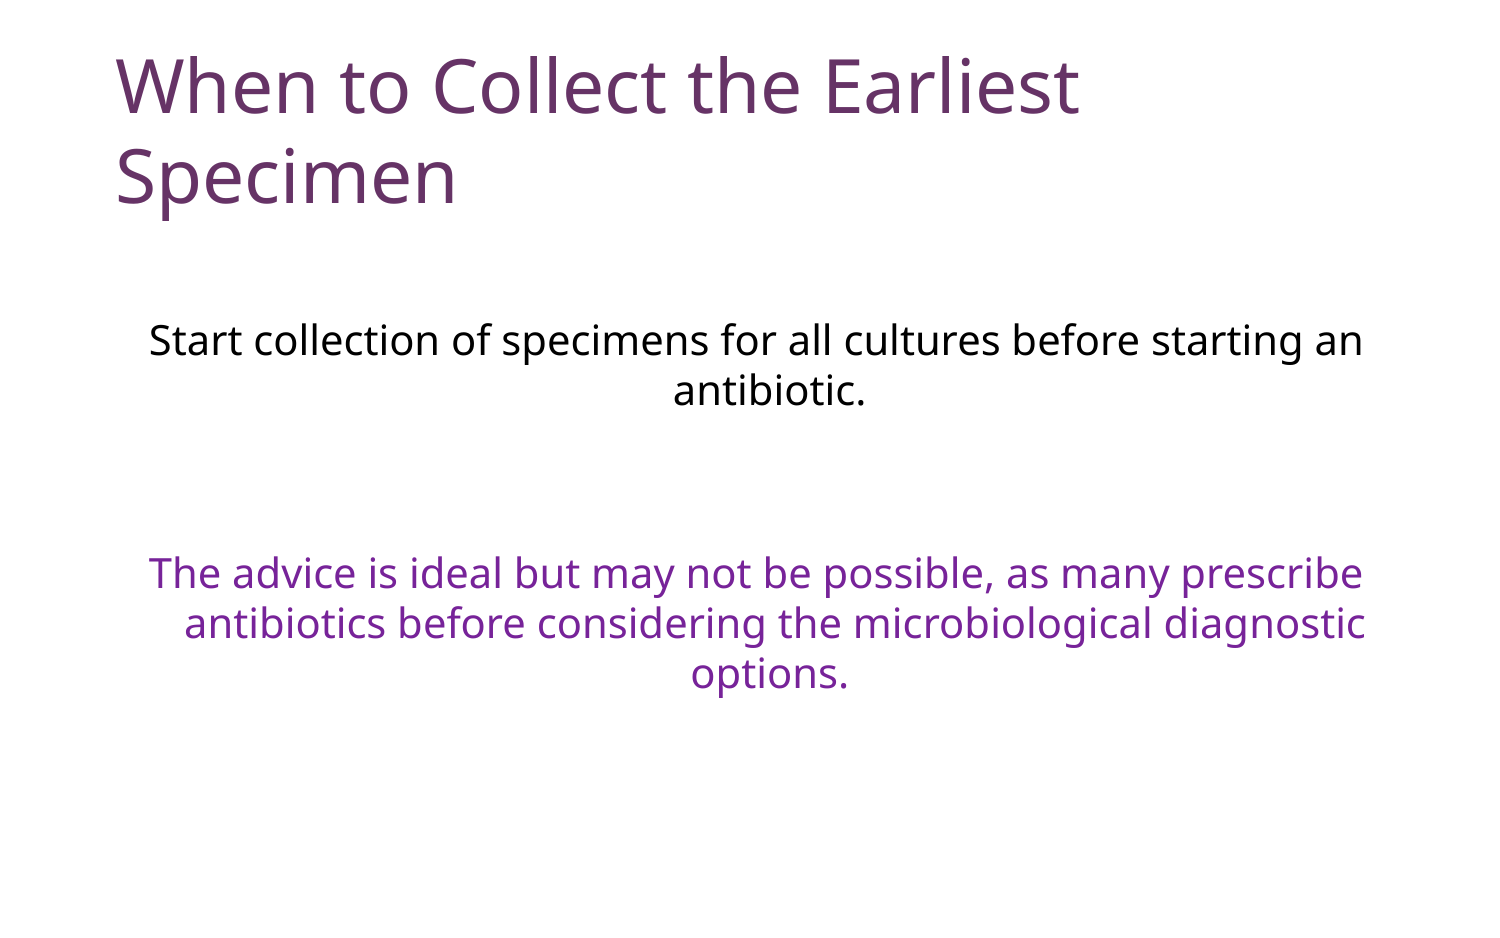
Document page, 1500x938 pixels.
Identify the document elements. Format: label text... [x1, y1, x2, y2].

title When to Collect the Earliest Specimen [100, 31, 1438, 167]
list Start collection of specimens for all cultures before starting an antibiotic. The advice is ideal but may not be possible, as many prescribe antibiotics before considering the microbiological diagnostic options. [100, 306, 1413, 834]
